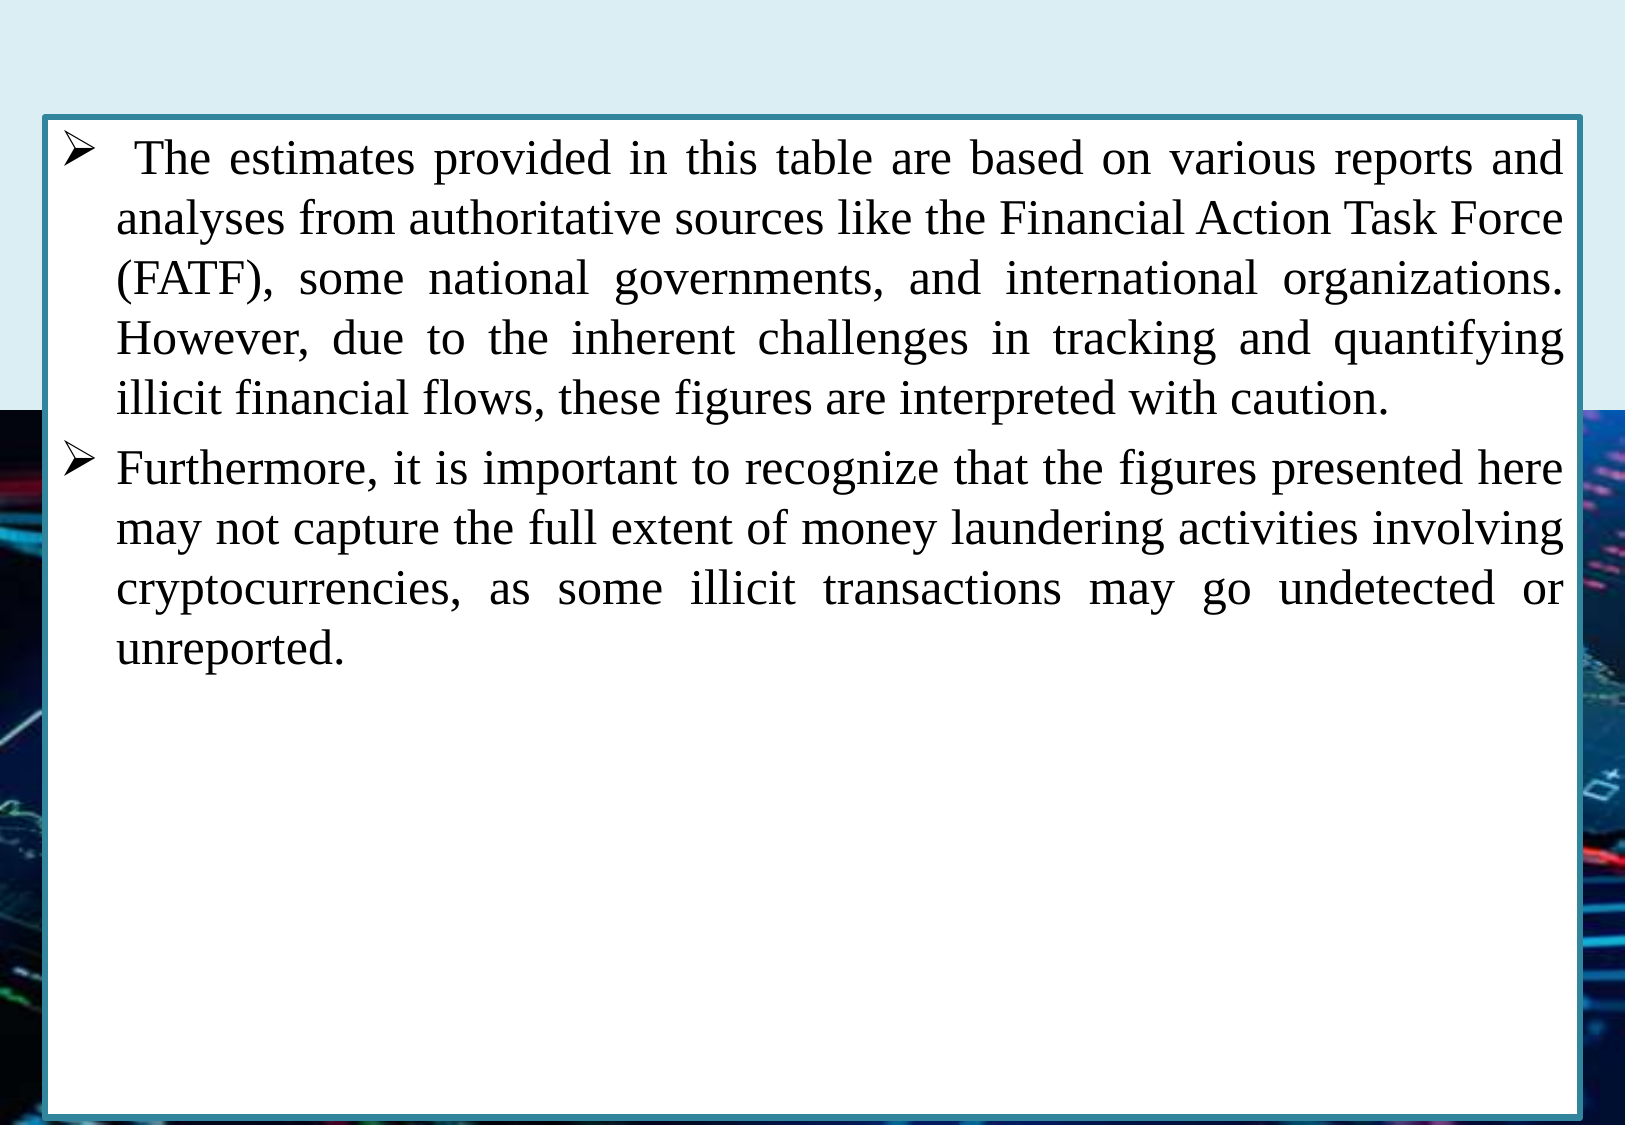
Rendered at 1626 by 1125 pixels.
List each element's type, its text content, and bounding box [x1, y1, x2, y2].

subtitle The estimates provided in this table are based on various reports and analyses from authoritative sources like the Financial Action Task Force (FATF), some national governments, and international organizations. However, due to the inherent challenges in tracking and quantifying illicit financial flows, these figures are interpreted with caution. Furthermore, it is important to recognize that the figures presented here may not capture the full extent of money laundering activities involving cryptocurrencies, as some illicit transactions may go undetected or unreported. [44, 117, 1581, 407]
picture [20, 547, 36, 553]
picture [0, 409, 1625, 1125]
